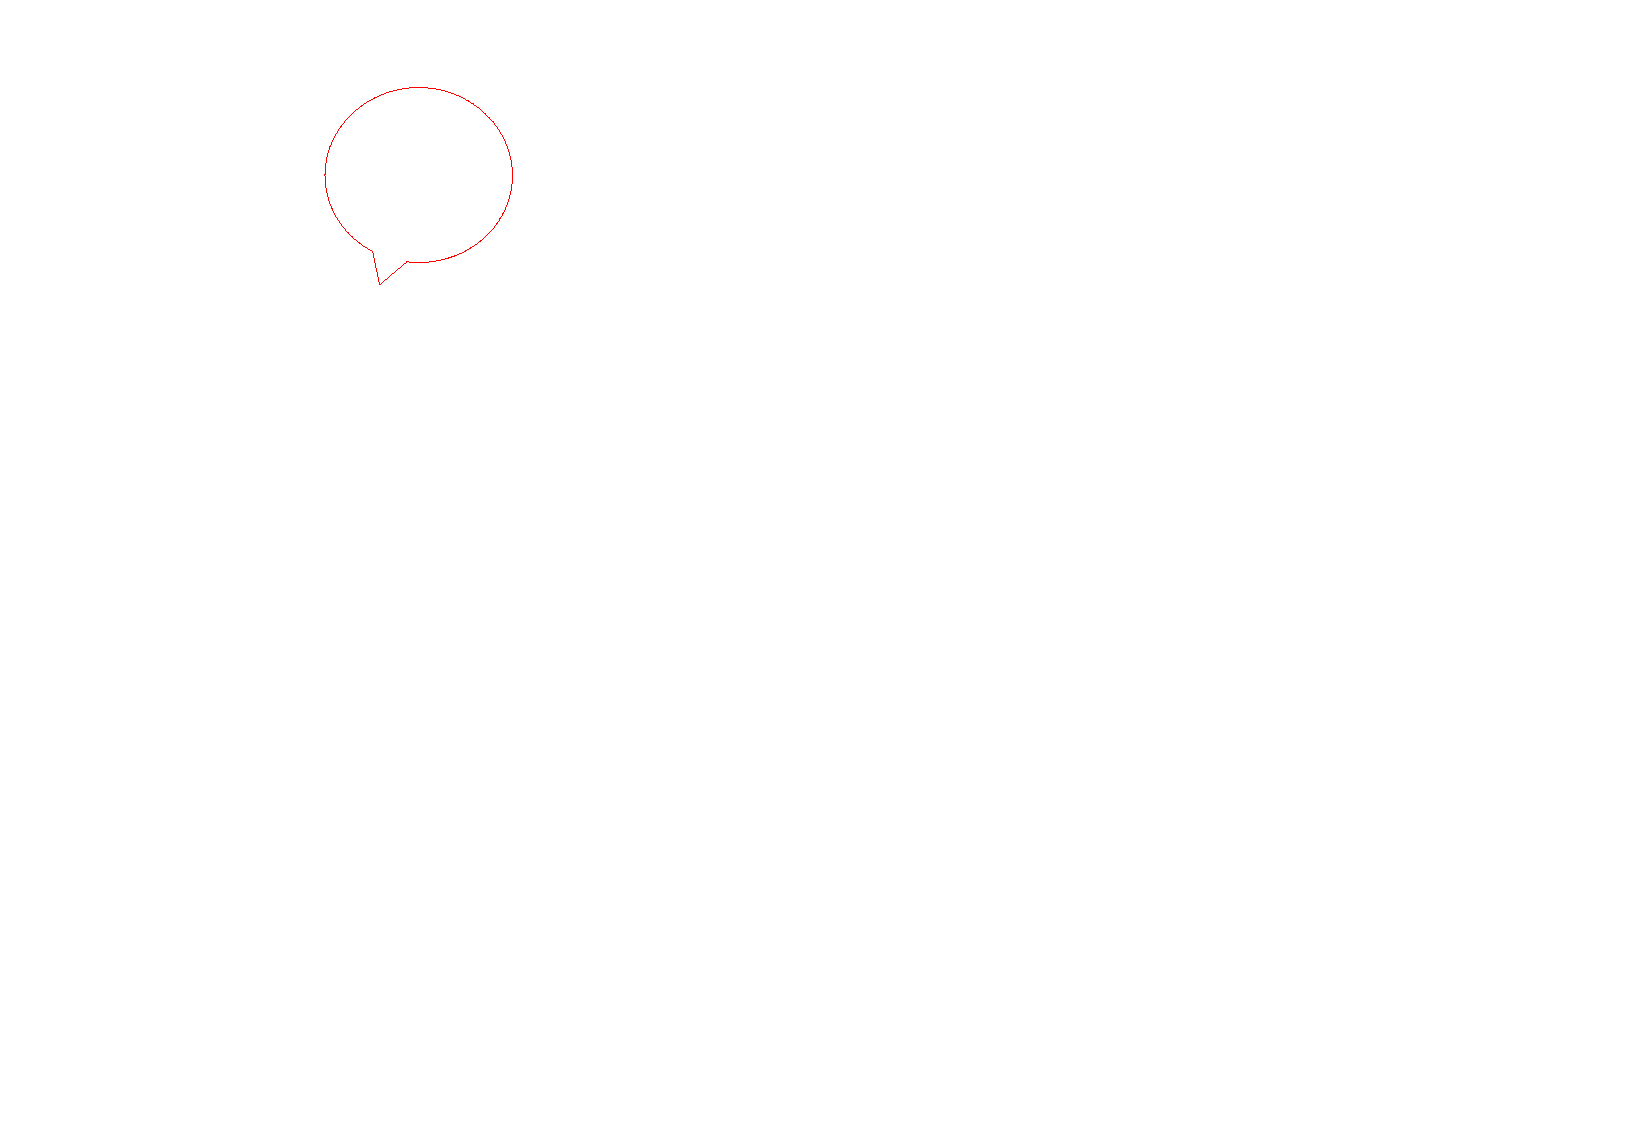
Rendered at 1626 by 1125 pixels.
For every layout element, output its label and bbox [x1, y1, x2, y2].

text_box [324, 87, 513, 285]
